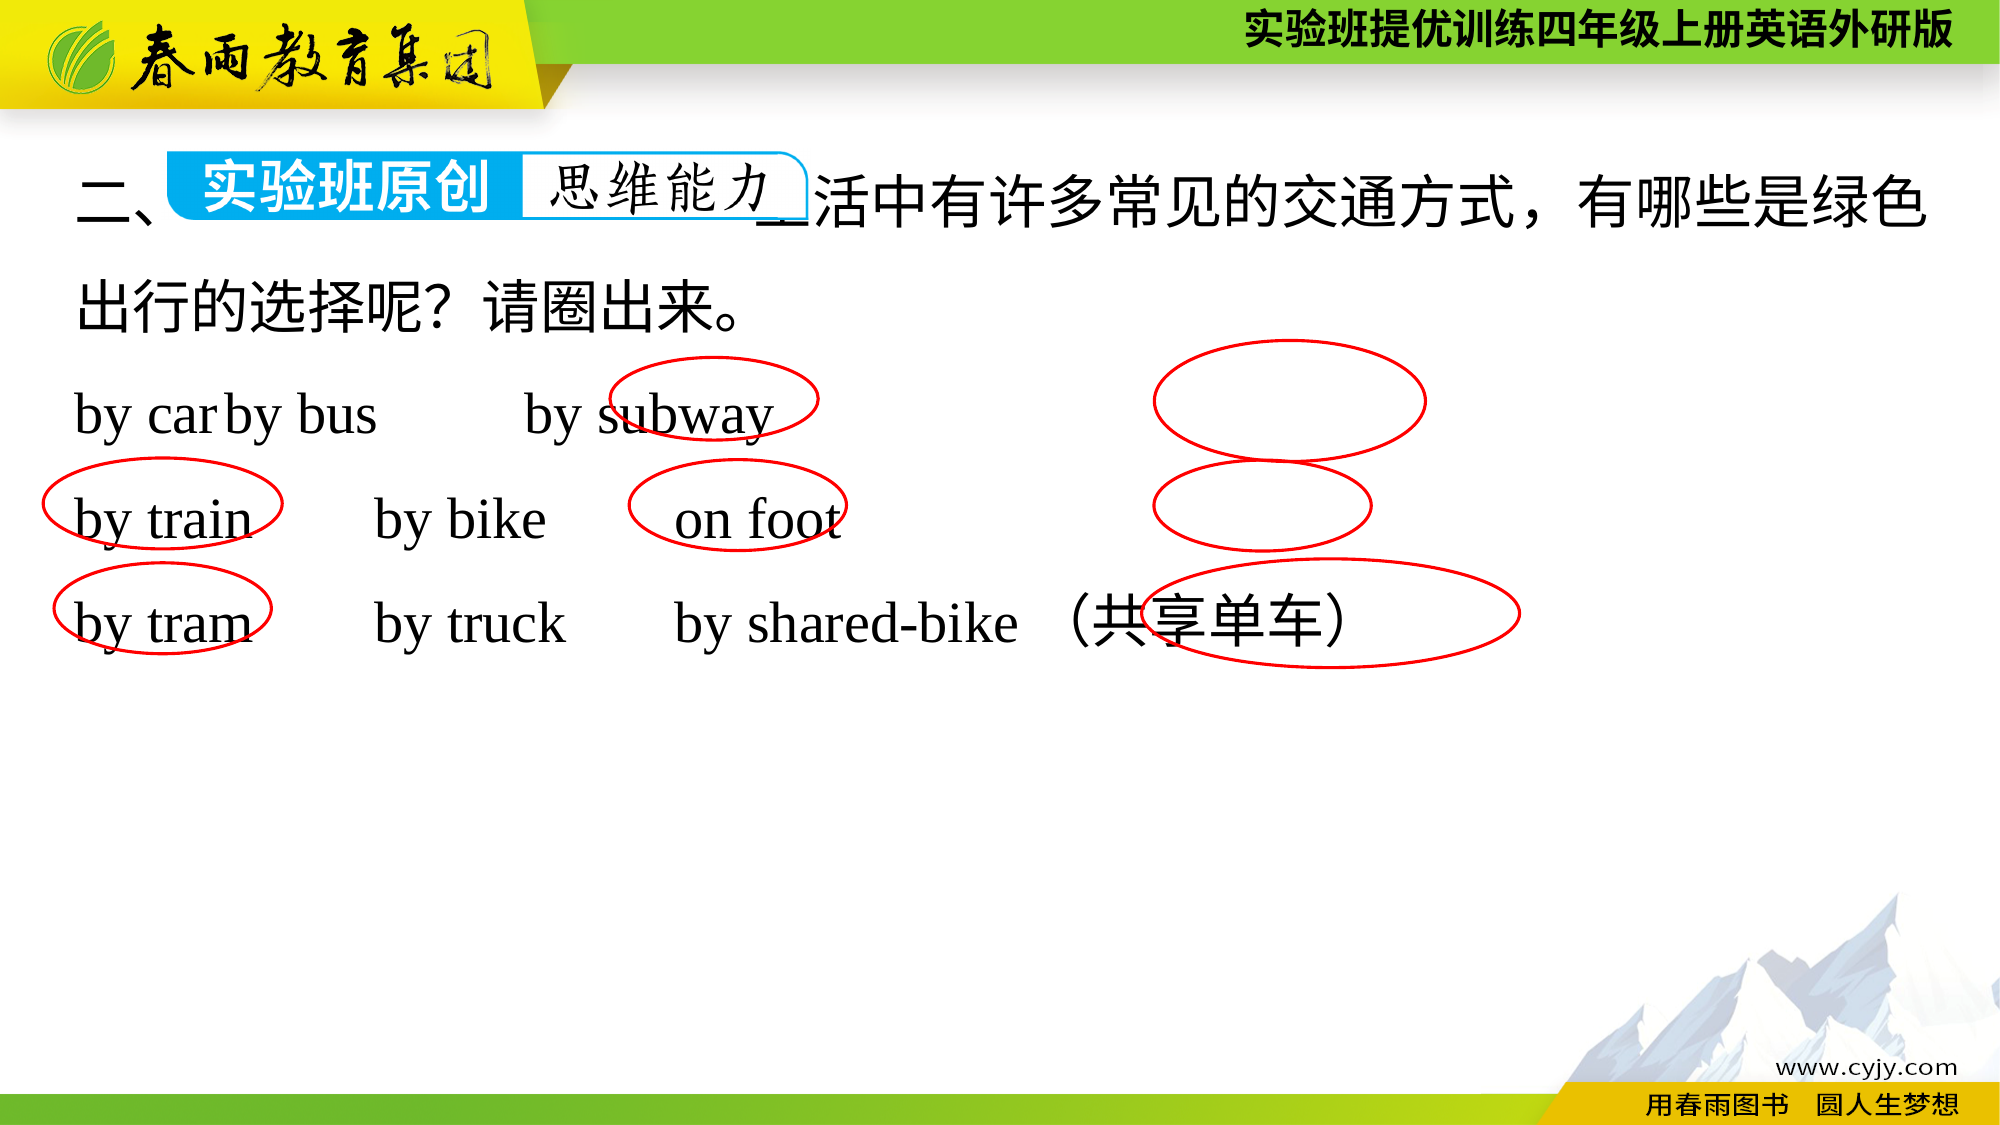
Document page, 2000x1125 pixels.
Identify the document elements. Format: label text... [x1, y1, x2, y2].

text_box [54, 562, 272, 654]
list 二、 生活中有许多常见的交通方式，有哪些是绿色出行的选择呢？请圈出来。 by car by bus by subway by train by bike on foot by tram by truck by shared-bike（共享单车） [59, 122, 1944, 668]
picture [0, 0, 2000, 1125]
text_box [609, 357, 819, 441]
text_box [43, 457, 283, 549]
text_box [629, 459, 847, 551]
text_box [1153, 460, 1372, 552]
text_box [1141, 558, 1520, 668]
text_box [1154, 340, 1426, 462]
